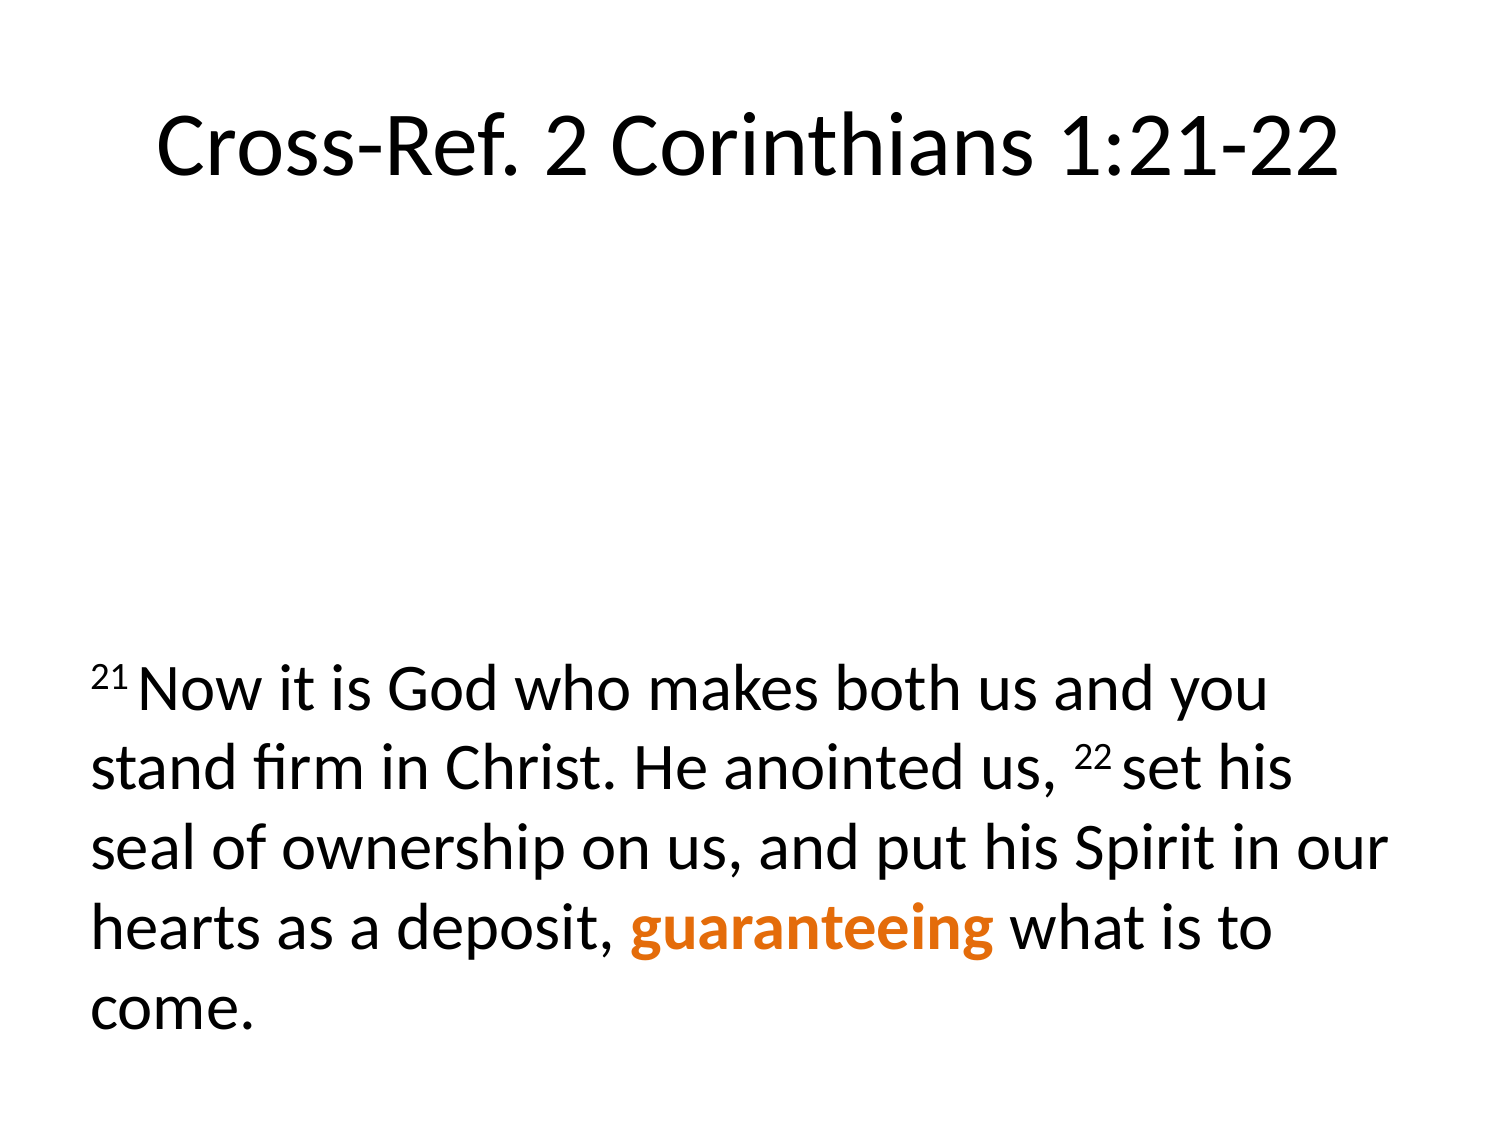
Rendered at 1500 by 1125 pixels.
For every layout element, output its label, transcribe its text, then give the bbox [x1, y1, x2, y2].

title Cross-Ref. 2 Corinthians 1:21-22 [75, 45, 1425, 233]
list 21 Now it is God who makes both us and you stand firm in Christ. He anointed us, 22 set his seal of ownership on us, and put his Spirit in our hearts as a deposit, guaranteeing what is to come. [75, 262, 1425, 1005]
